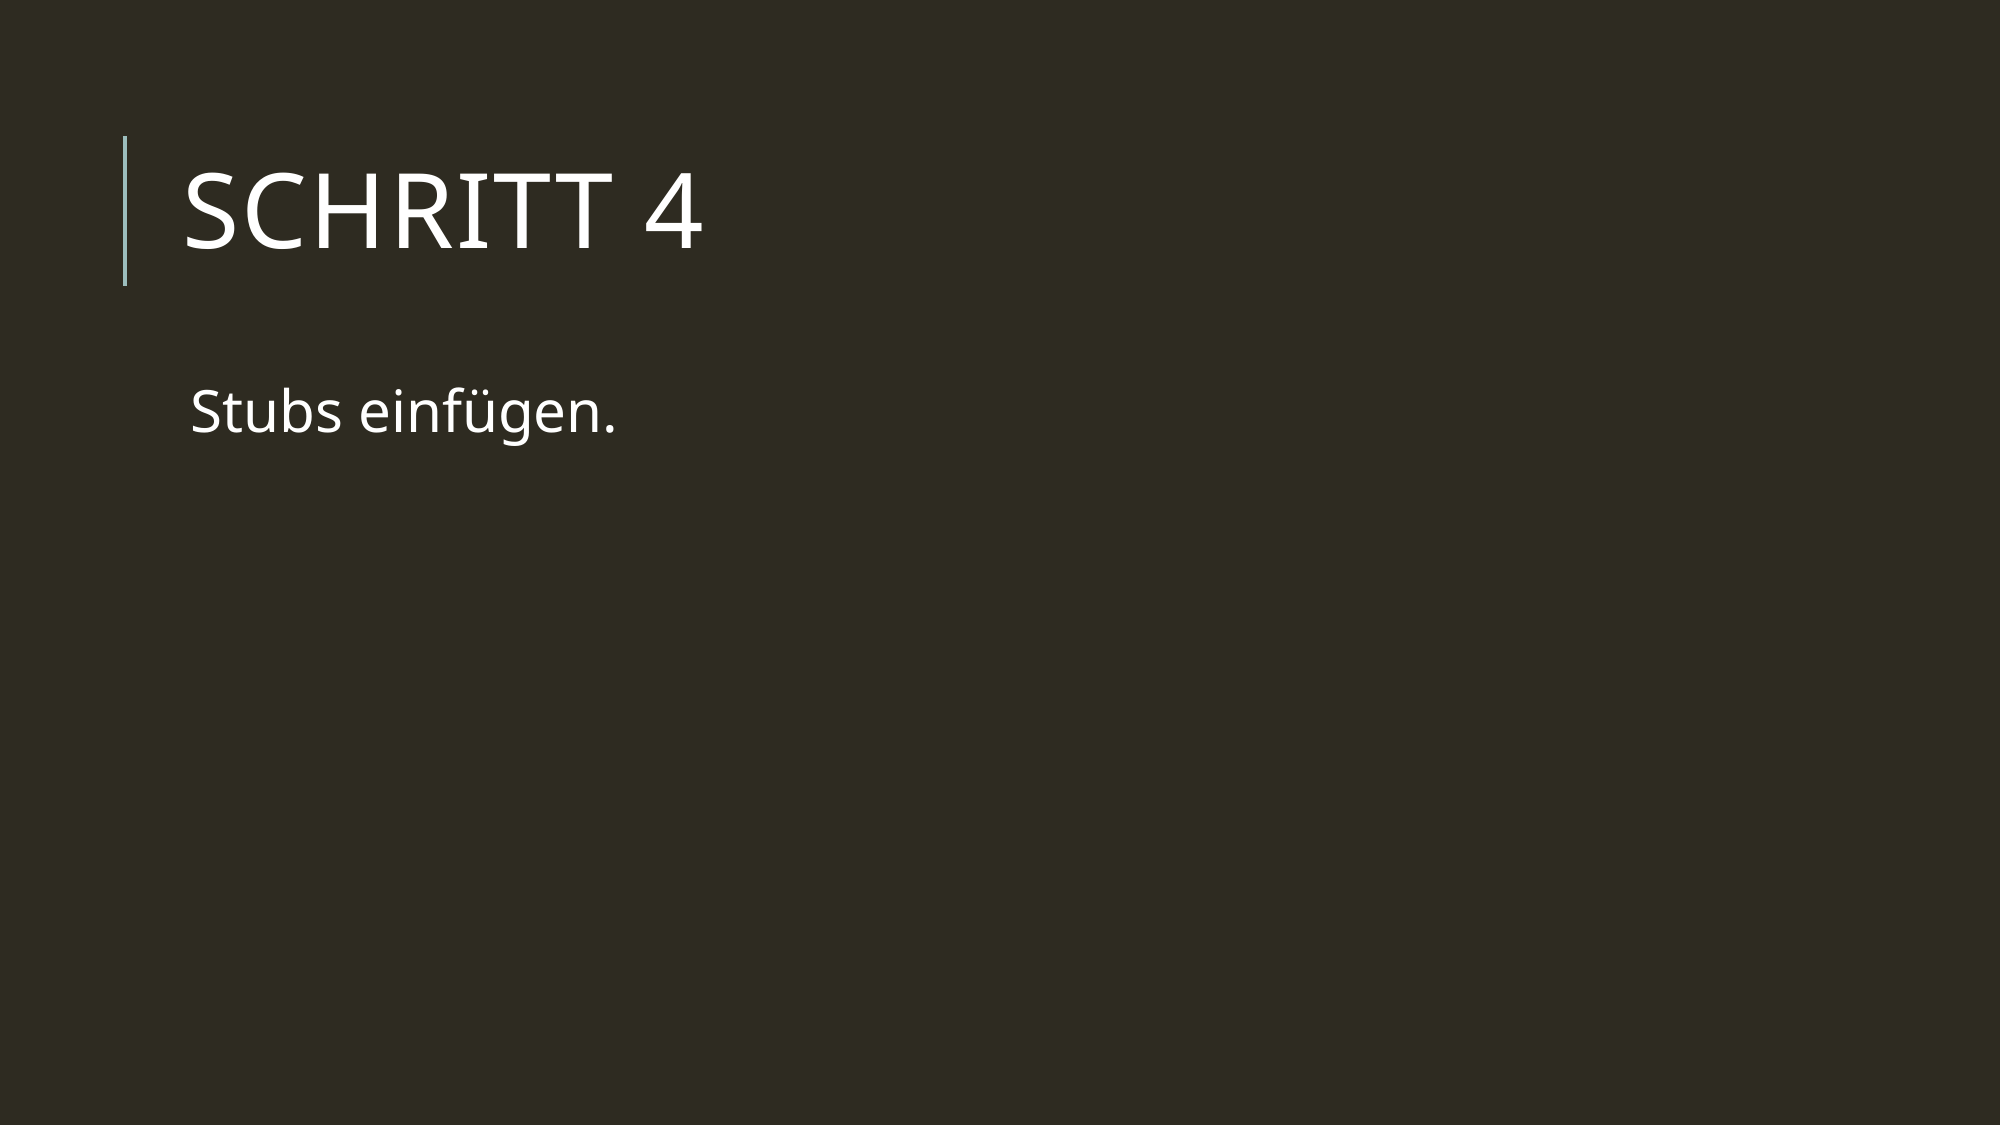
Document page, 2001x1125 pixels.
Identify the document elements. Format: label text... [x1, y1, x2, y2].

title Schritt 4 [168, 96, 1763, 342]
list Stubs einfügen. [168, 375, 1763, 1035]
